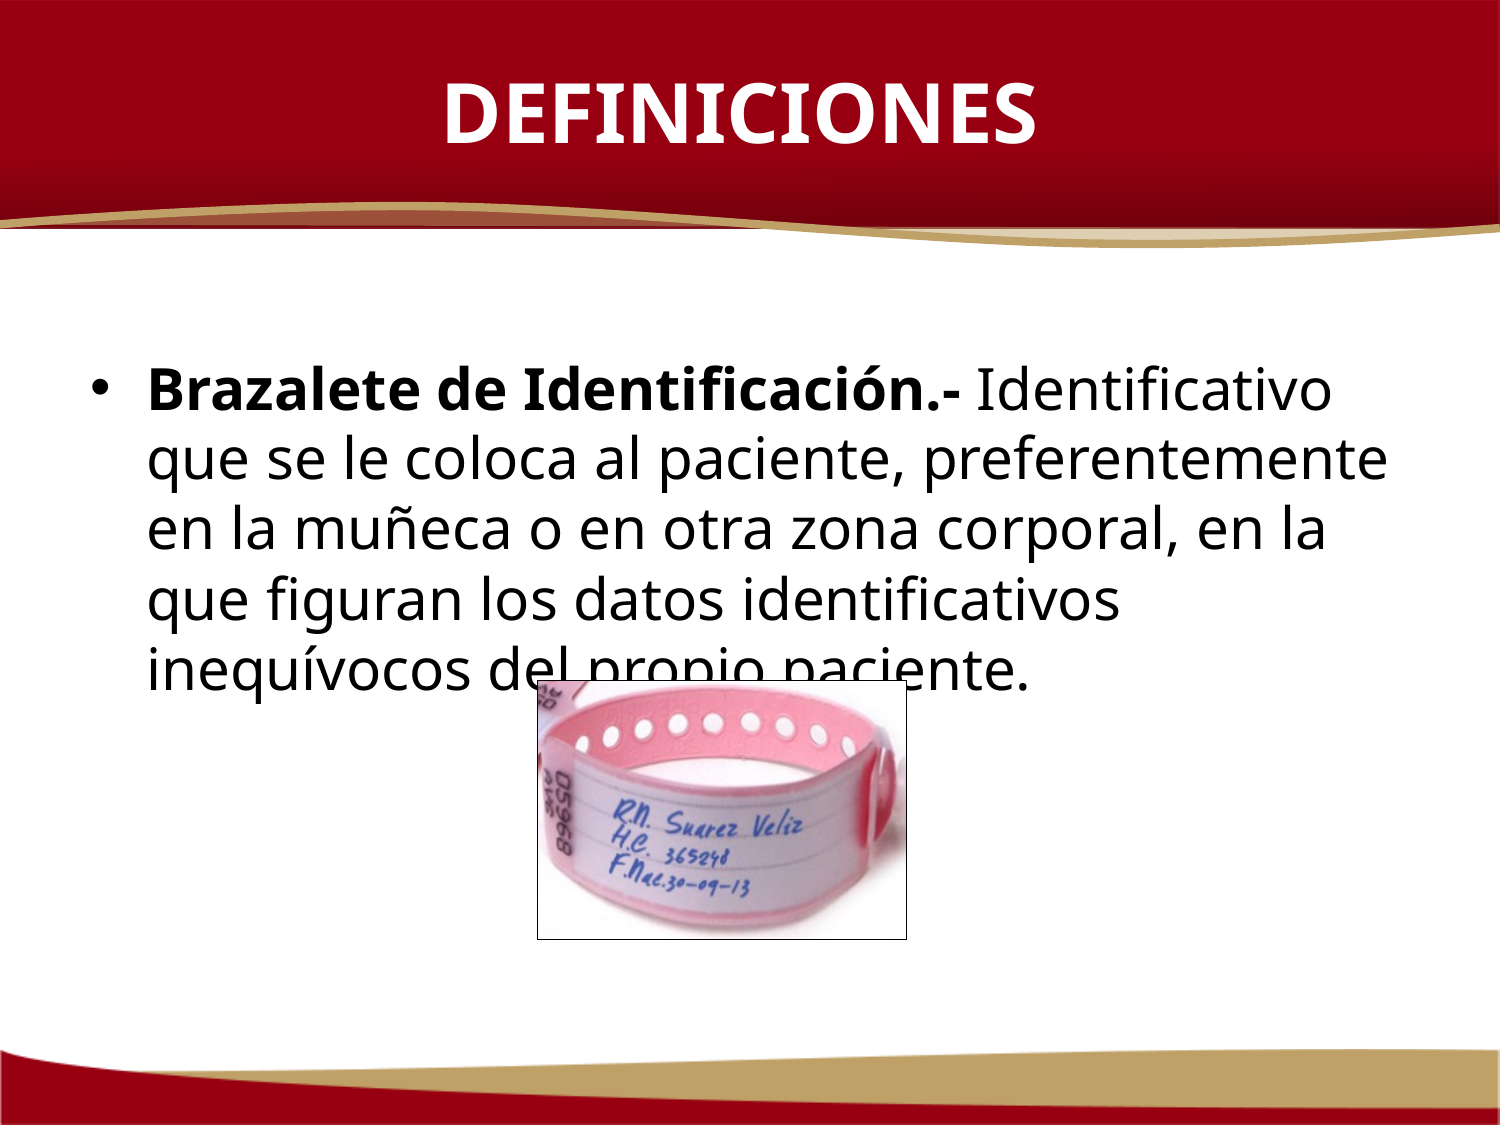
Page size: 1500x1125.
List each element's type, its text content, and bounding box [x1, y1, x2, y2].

picture [0, 1049, 1500, 1125]
list Brazalete de Identificación.- Identificativo que se le coloca al paciente, preferentemente en la muñeca o en otra zona corporal, en la que figuran los datos identificativos inequívocos del propio paciente. [75, 287, 1425, 1024]
picture [537, 680, 907, 940]
picture [0, 0, 1500, 227]
picture [7, 225, 64, 229]
title DEFINICIONES [64, 90, 1415, 240]
